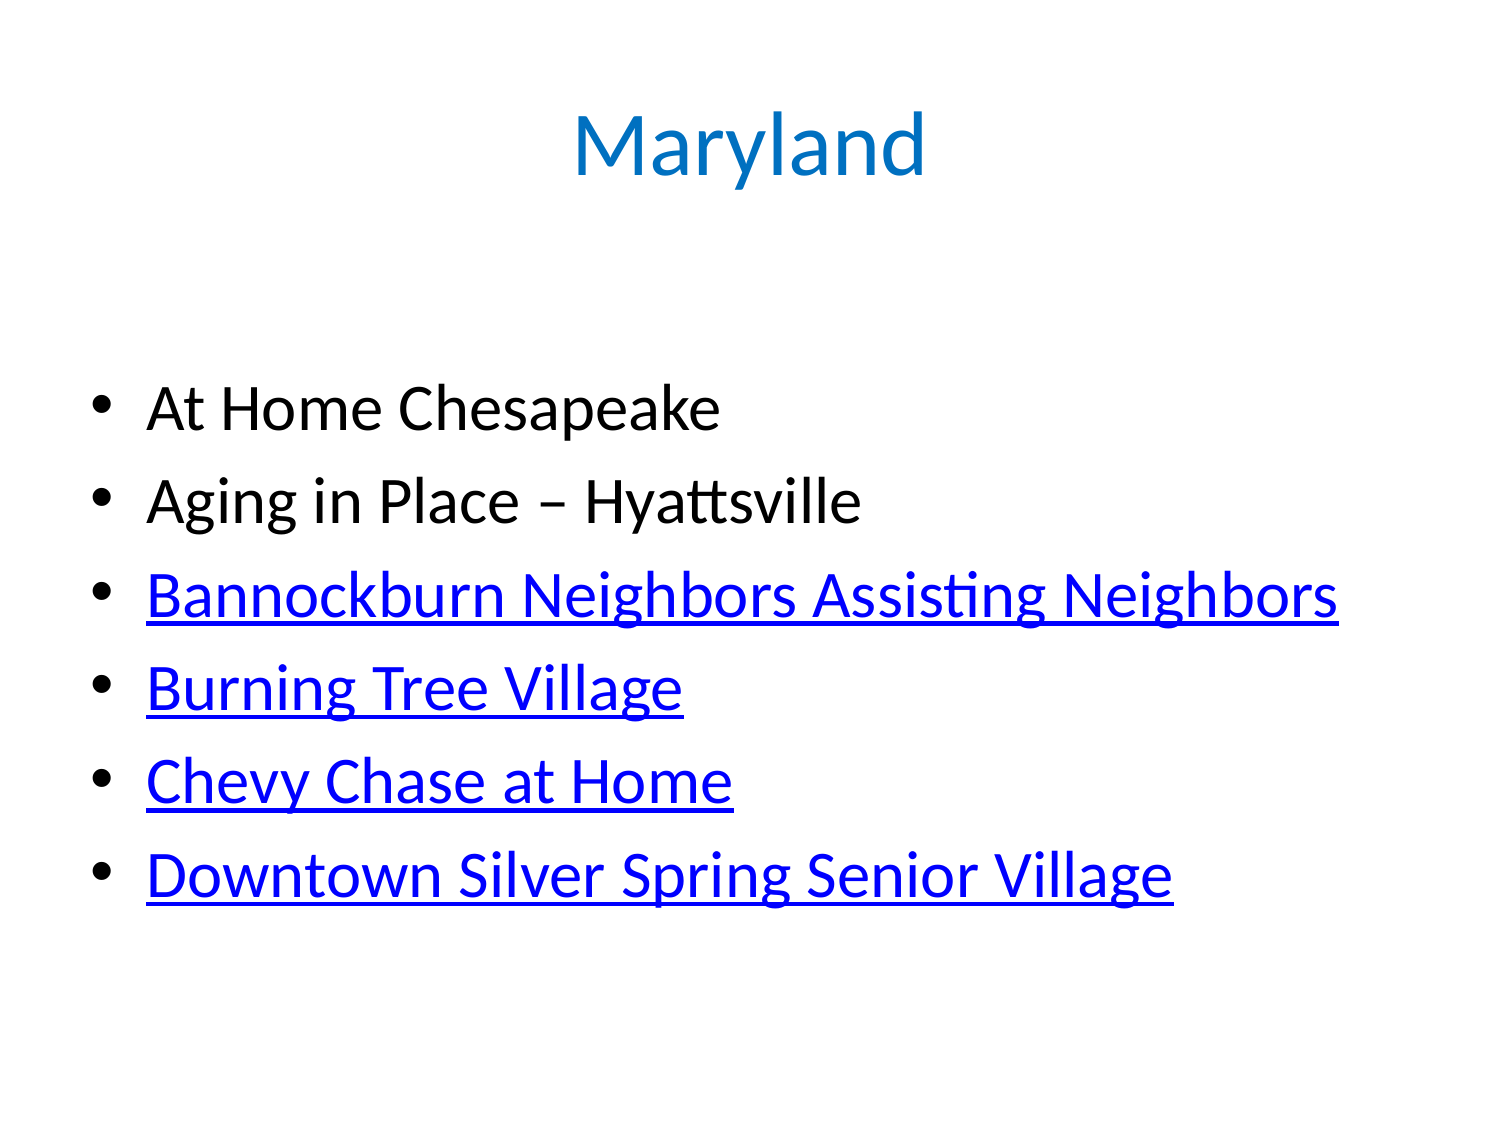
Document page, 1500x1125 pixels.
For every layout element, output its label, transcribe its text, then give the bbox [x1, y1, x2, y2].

title Maryland [75, 45, 1425, 233]
list At Home Chesapeake Aging in Place – Hyattsville Bannockburn Neighbors Assisting Neighbors Burning Tree Village Chevy Chase at Home Downtown Silver Spring Senior Village [75, 262, 1425, 1005]
